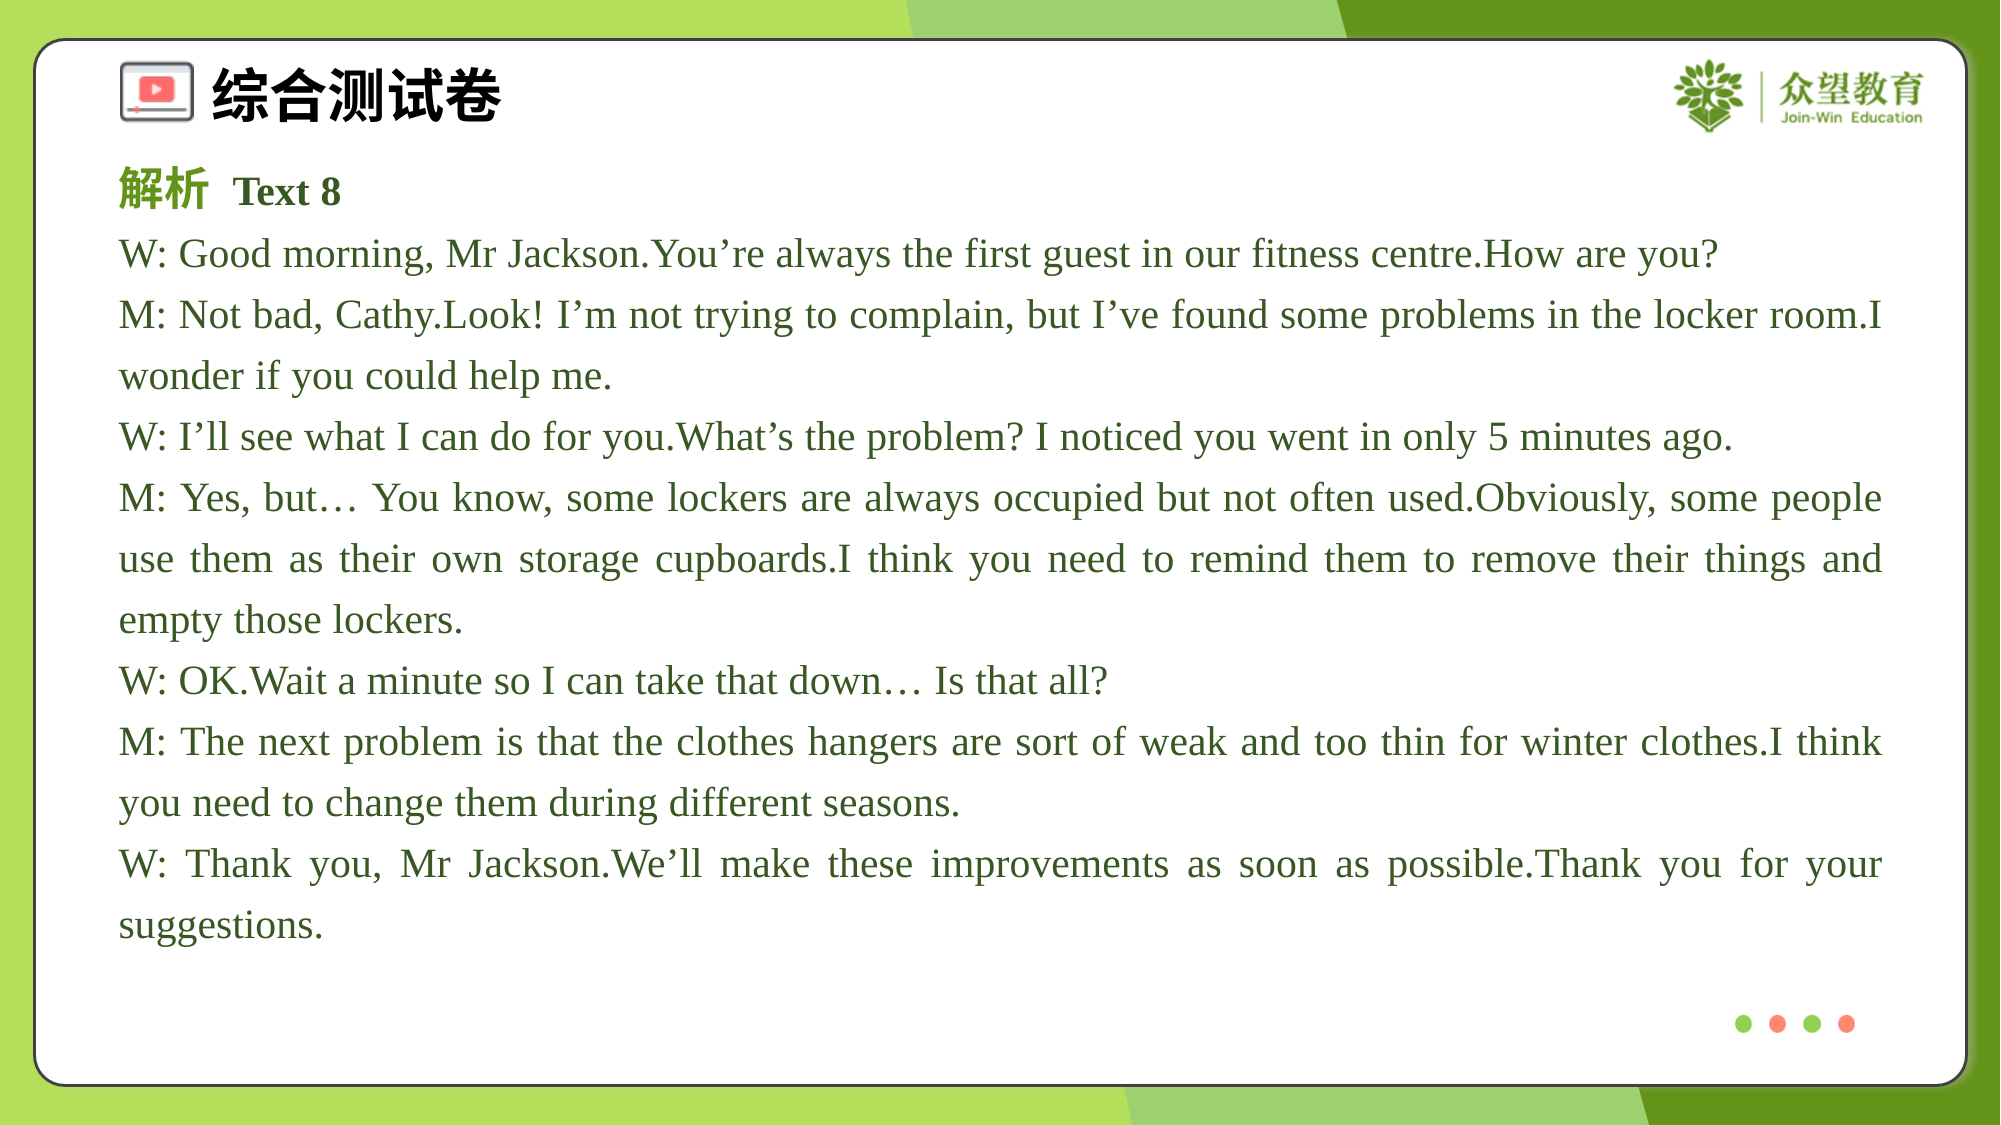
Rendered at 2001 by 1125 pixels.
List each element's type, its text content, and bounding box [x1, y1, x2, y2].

picture [0, 0, 2000, 1125]
text_box 解析 Text 8 W: Good morning, Mr Jackson.You’re always the first guest in our fitness centre.How are you? M: Not bad, Cathy.Look! I’m not trying to complain, but I’ve found some problems in the locker room.I wonder if you could help me. W: I’ll see what I can do for you.What’s the problem? I noticed you went in only 5 minutes ago. M: Yes, but… You know, some lockers are always occupied but not often used.Obviously, some people use them as their own storage cupboards.I think you need to remind them to remove their things and empty those lockers. W: OK.Wait a minute so I can take that down… Is that all? M: The next problem is that the clothes hangers are sort of weak and too thin for winter clothes.I think you need to change them during different seasons. W: Thank you, Mr Jackson.We’ll make these improvements as soon as possible.Thank you for your suggestions. [118, 147, 1883, 1003]
